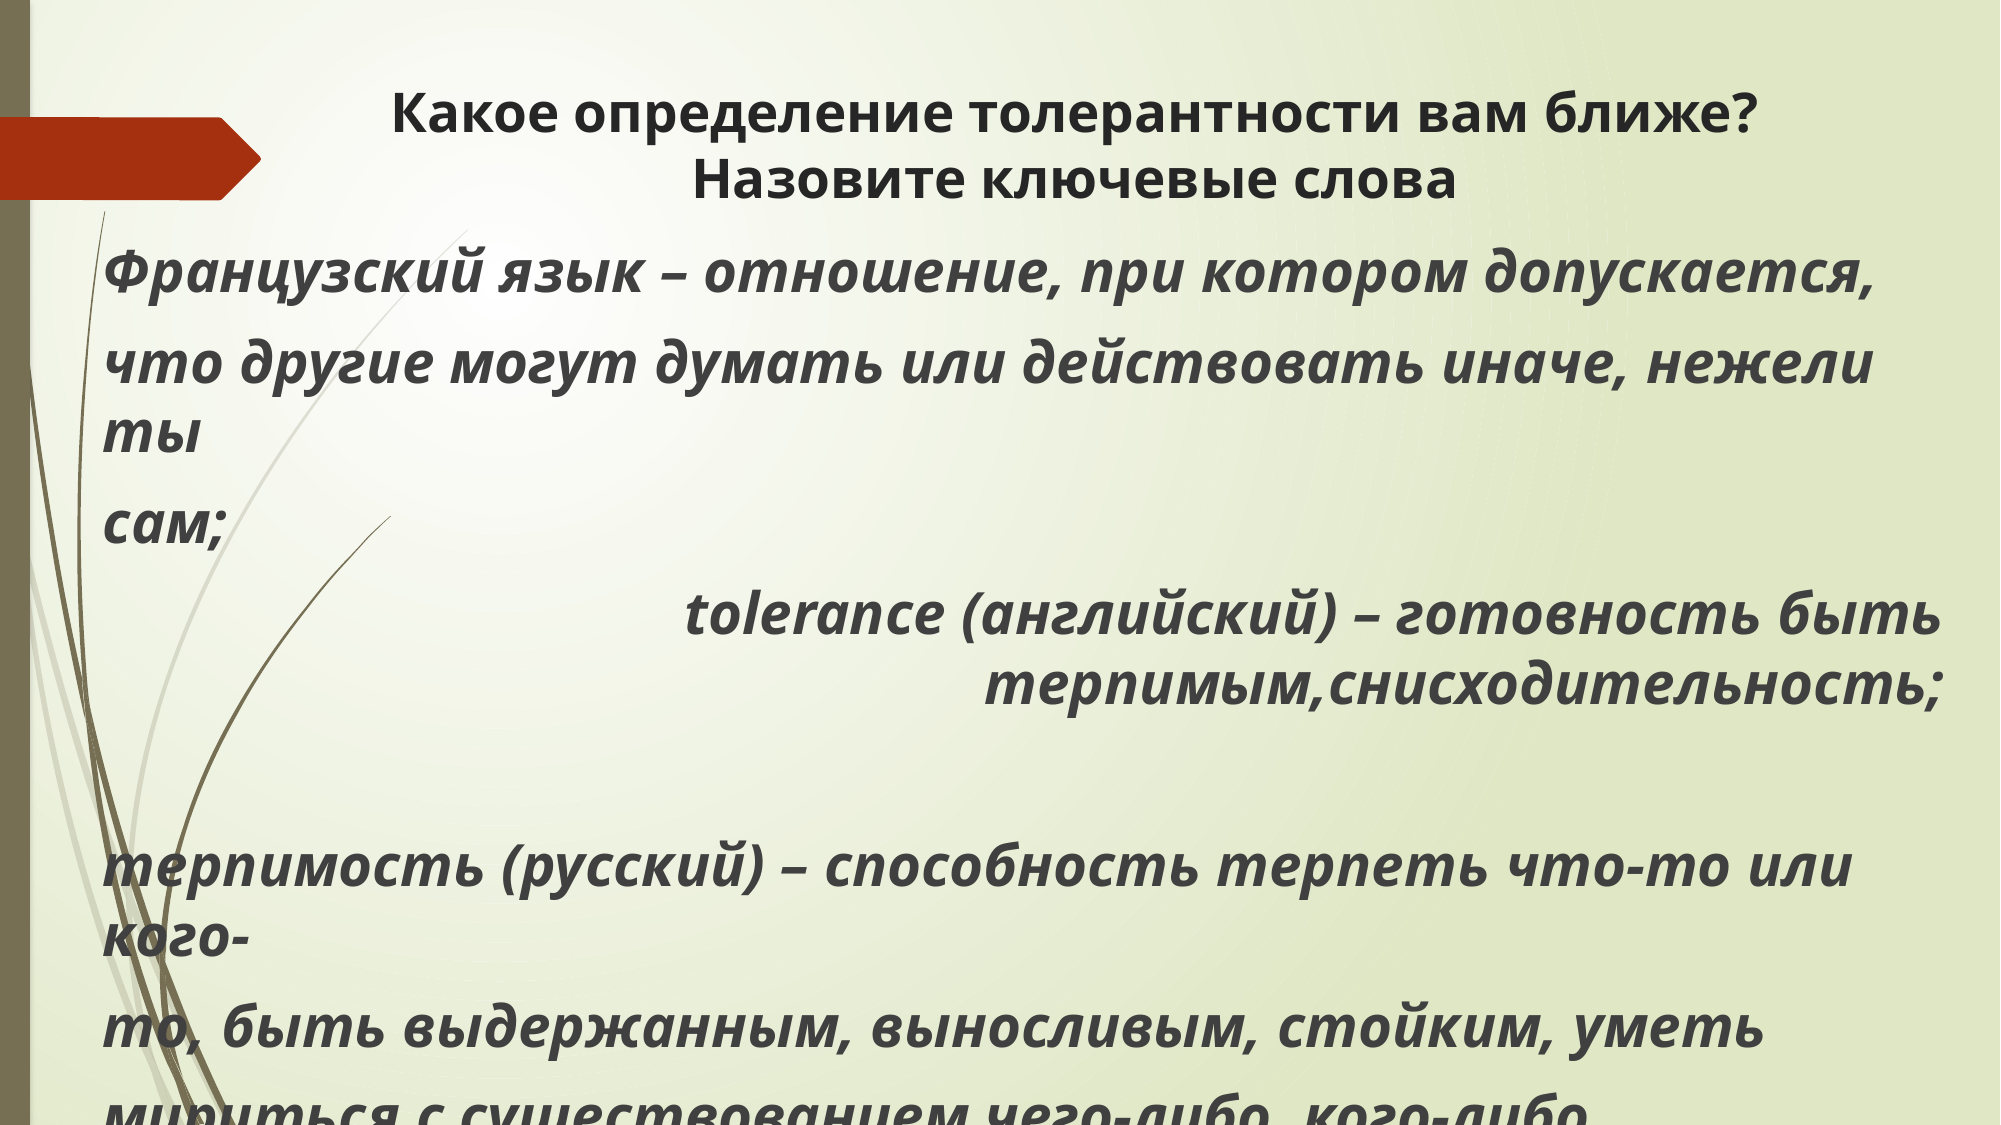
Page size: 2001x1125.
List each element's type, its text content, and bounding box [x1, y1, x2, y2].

title Какое определение толерантности вам ближе? Назовите ключевые слова [245, 70, 1904, 218]
list Французский язык – отношение, при котором допускается, что другие могут думать или действовать иначе, нежели ты сам; tolerance (английский) – готовность быть терпимым,снисходительность; терпимость (русский) – способность терпеть что-то или кого- то, быть выдержанным, выносливым, стойким, уметь мириться с существованием чего-либо, кого-либо, считаться с мнением других, быть снисходительным. [87, 226, 1960, 1075]
